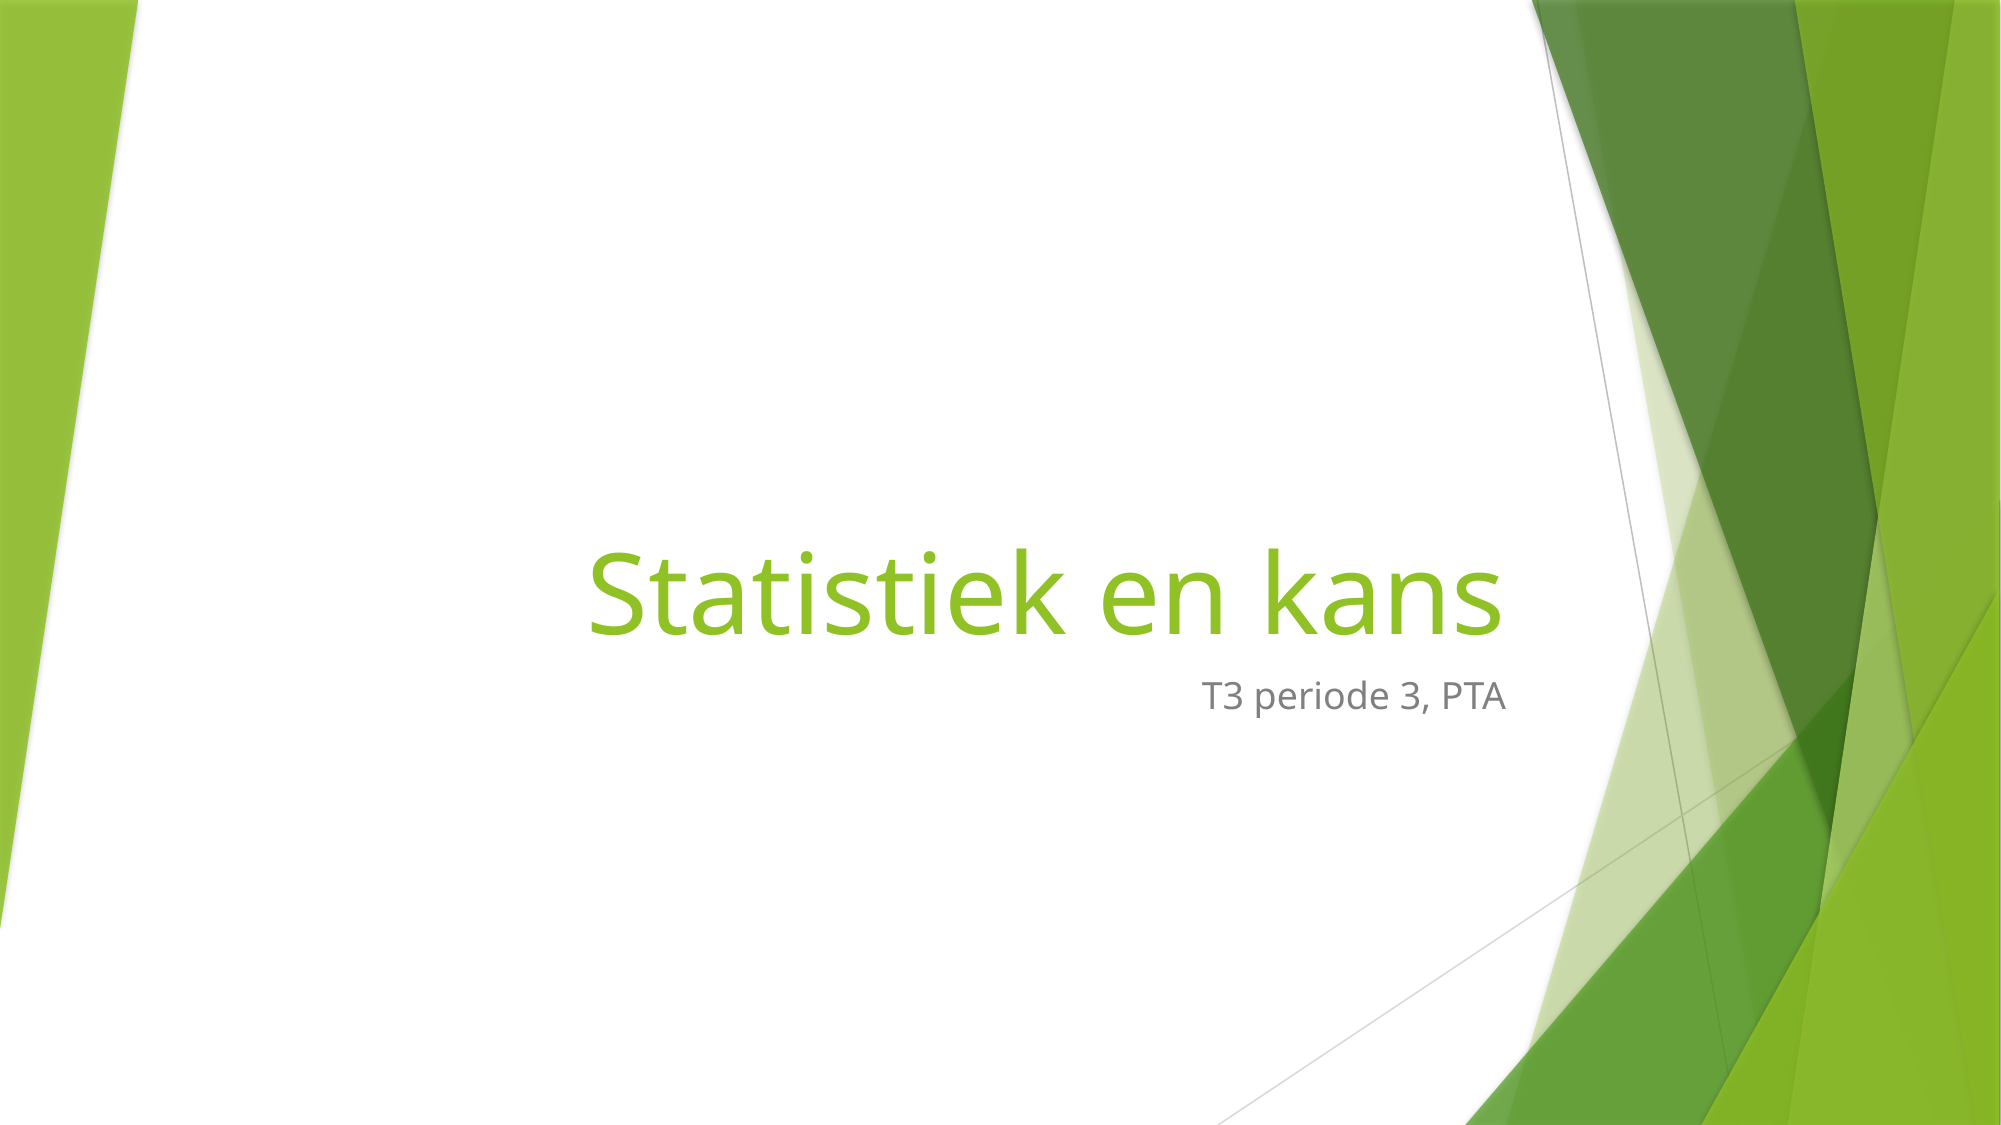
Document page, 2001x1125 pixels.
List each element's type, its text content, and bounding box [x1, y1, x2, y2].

subtitle T3 periode 3, PTA [247, 664, 1522, 845]
title Statistiek en kans [247, 394, 1522, 664]
